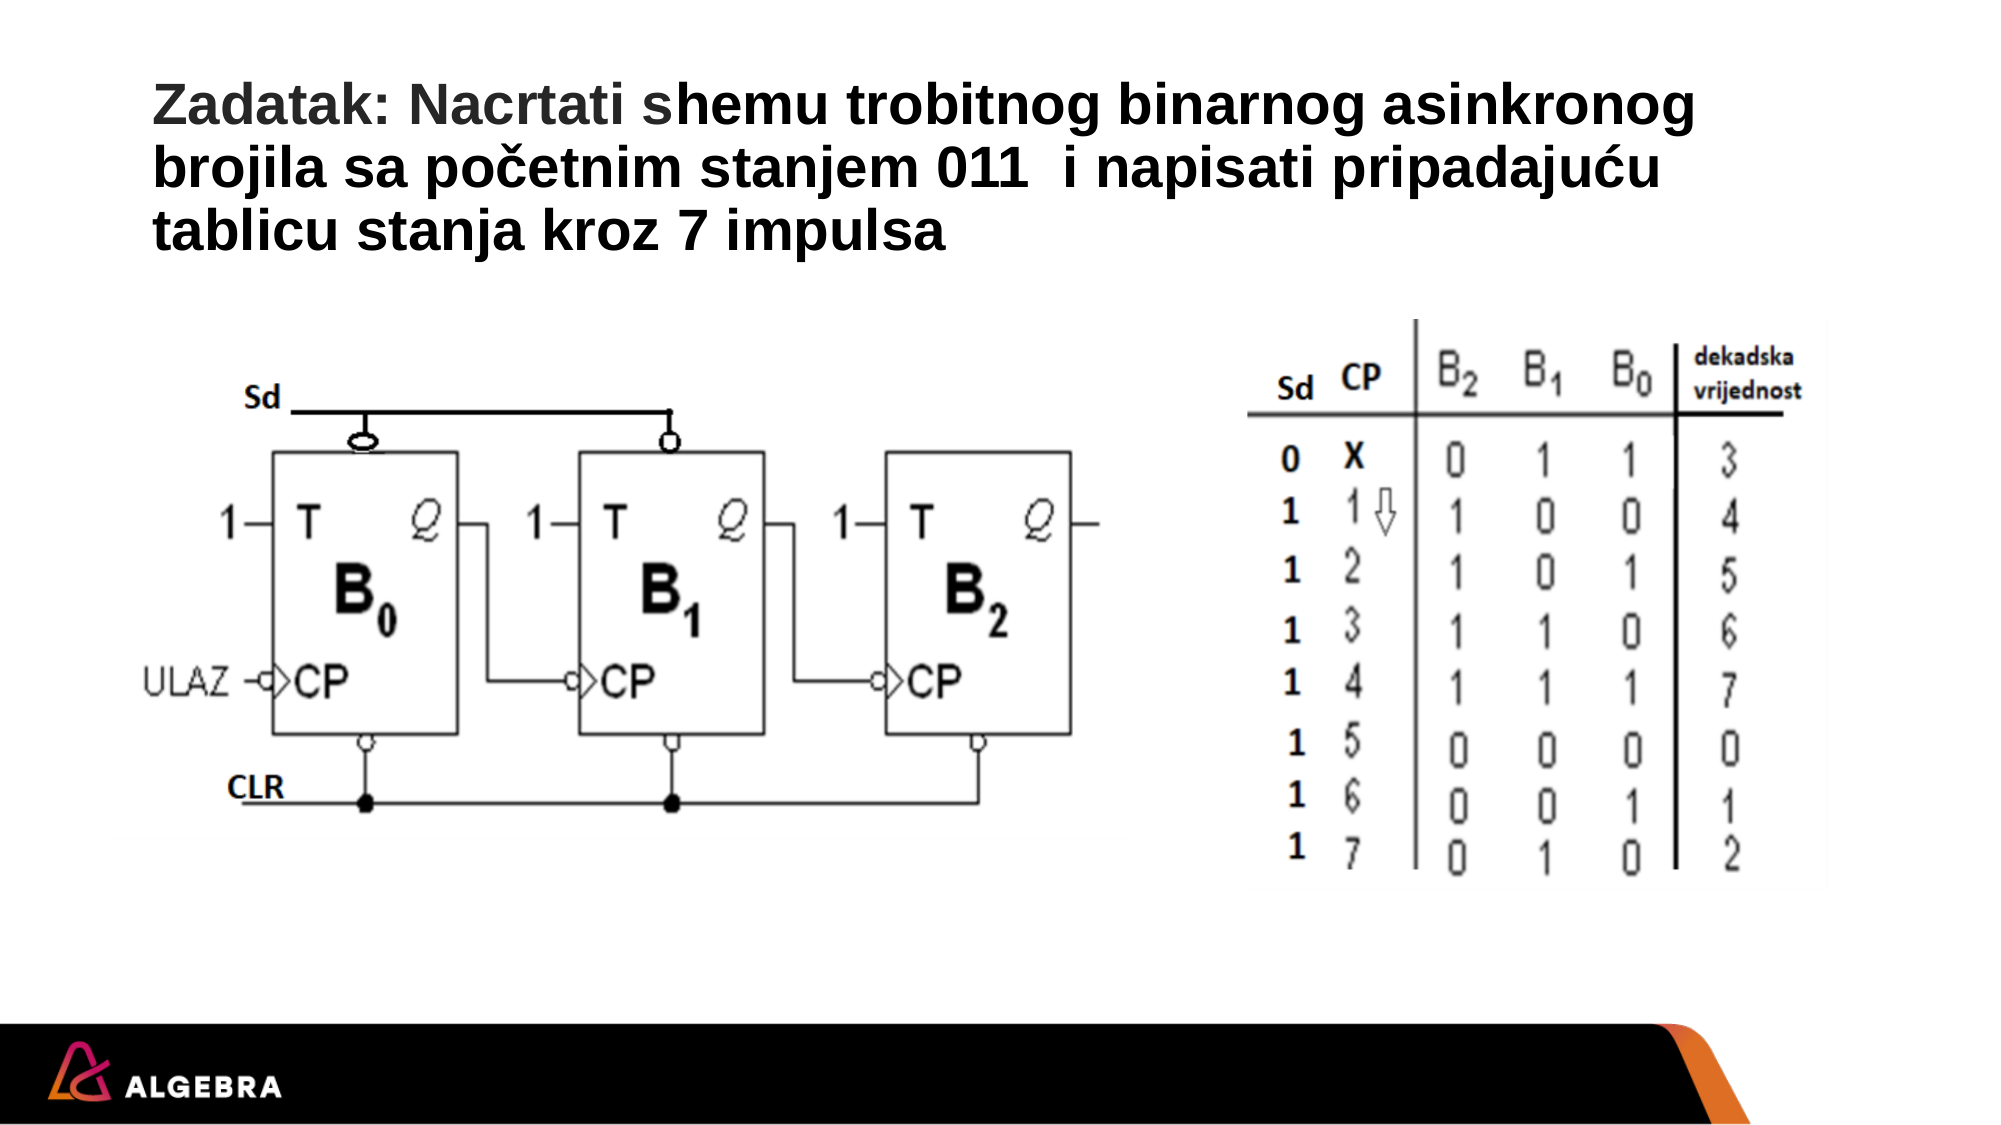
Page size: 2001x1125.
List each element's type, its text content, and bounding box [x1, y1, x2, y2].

picture [1245, 319, 1828, 890]
title Zadatak: Nacrtati shemu trobitnog binarnog asinkronog brojila sa početnim stanjem 011 i napisati pripadajuću tablicu stanja kroz 7 impulsa [137, 59, 1863, 278]
picture [110, 370, 1135, 839]
picture [0, 1023, 1958, 1125]
